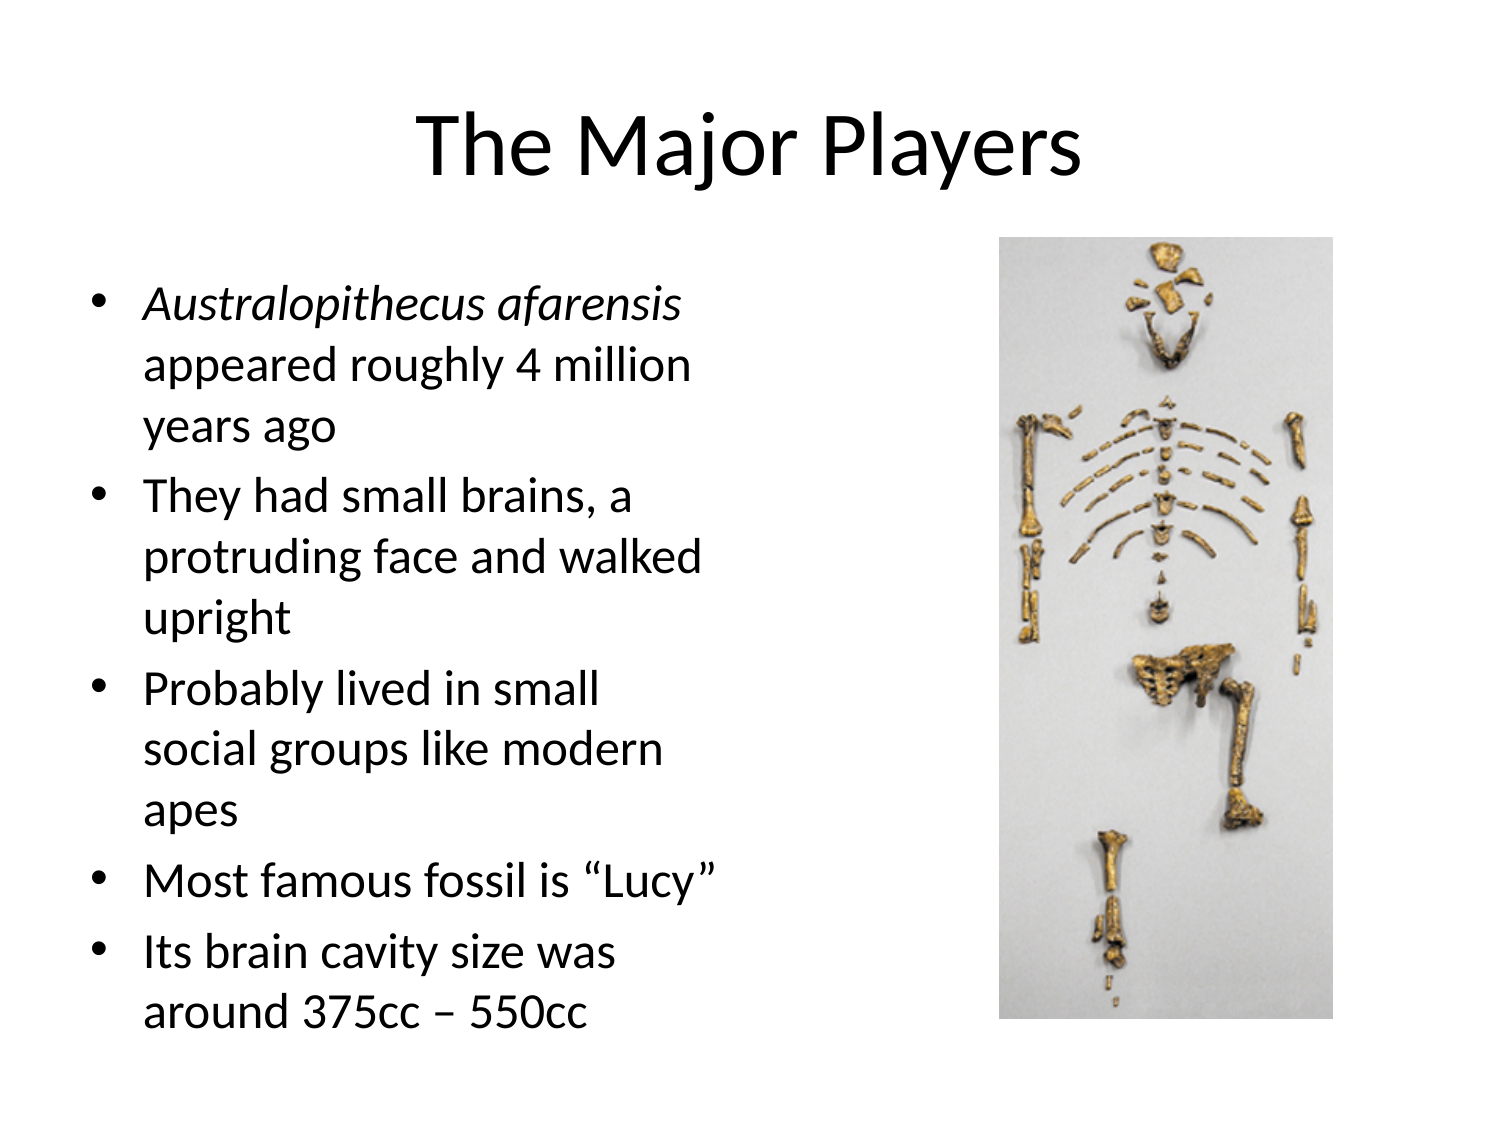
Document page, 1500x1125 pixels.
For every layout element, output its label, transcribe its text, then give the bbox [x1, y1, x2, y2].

picture [999, 237, 1333, 1019]
title The Major Players [75, 45, 1425, 233]
list Australopithecus afarensis appeared roughly 4 million years ago They had small brains, a protruding face and walked upright Probably lived in small social groups like modern apes Most famous fossil is “Lucy” Its brain cavity size was around 375cc – 550cc [75, 262, 738, 1075]
